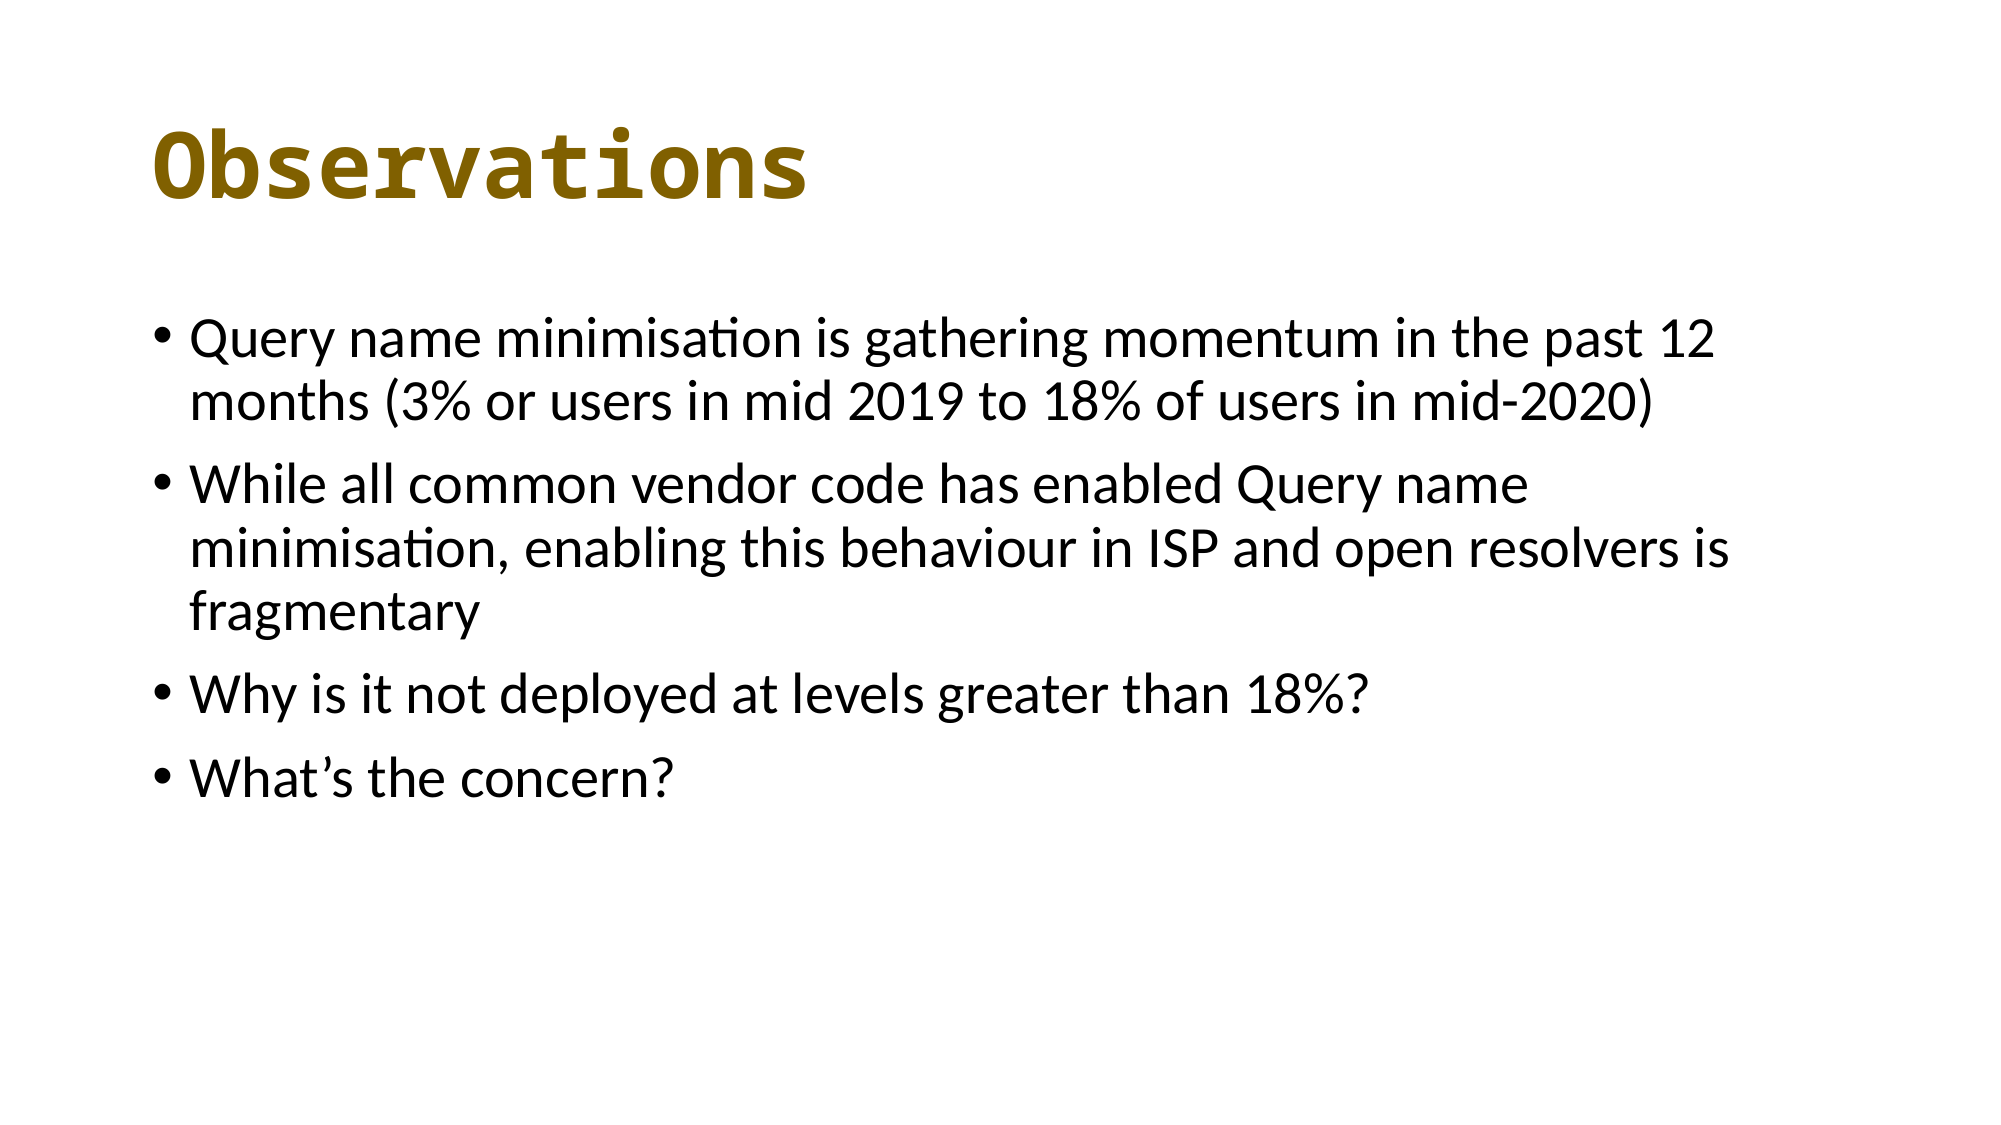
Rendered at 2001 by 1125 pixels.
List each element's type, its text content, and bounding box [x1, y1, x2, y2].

list Query name minimisation is gathering momentum in the past 12 months (3% or users in mid 2019 to 18% of users in mid-2020) While all common vendor code has enabled Query name minimisation, enabling this behaviour in ISP and open resolvers is fragmentary Why is it not deployed at levels greater than 18%? What’s the concern? [137, 299, 1863, 1014]
title Observations [137, 59, 1863, 278]
